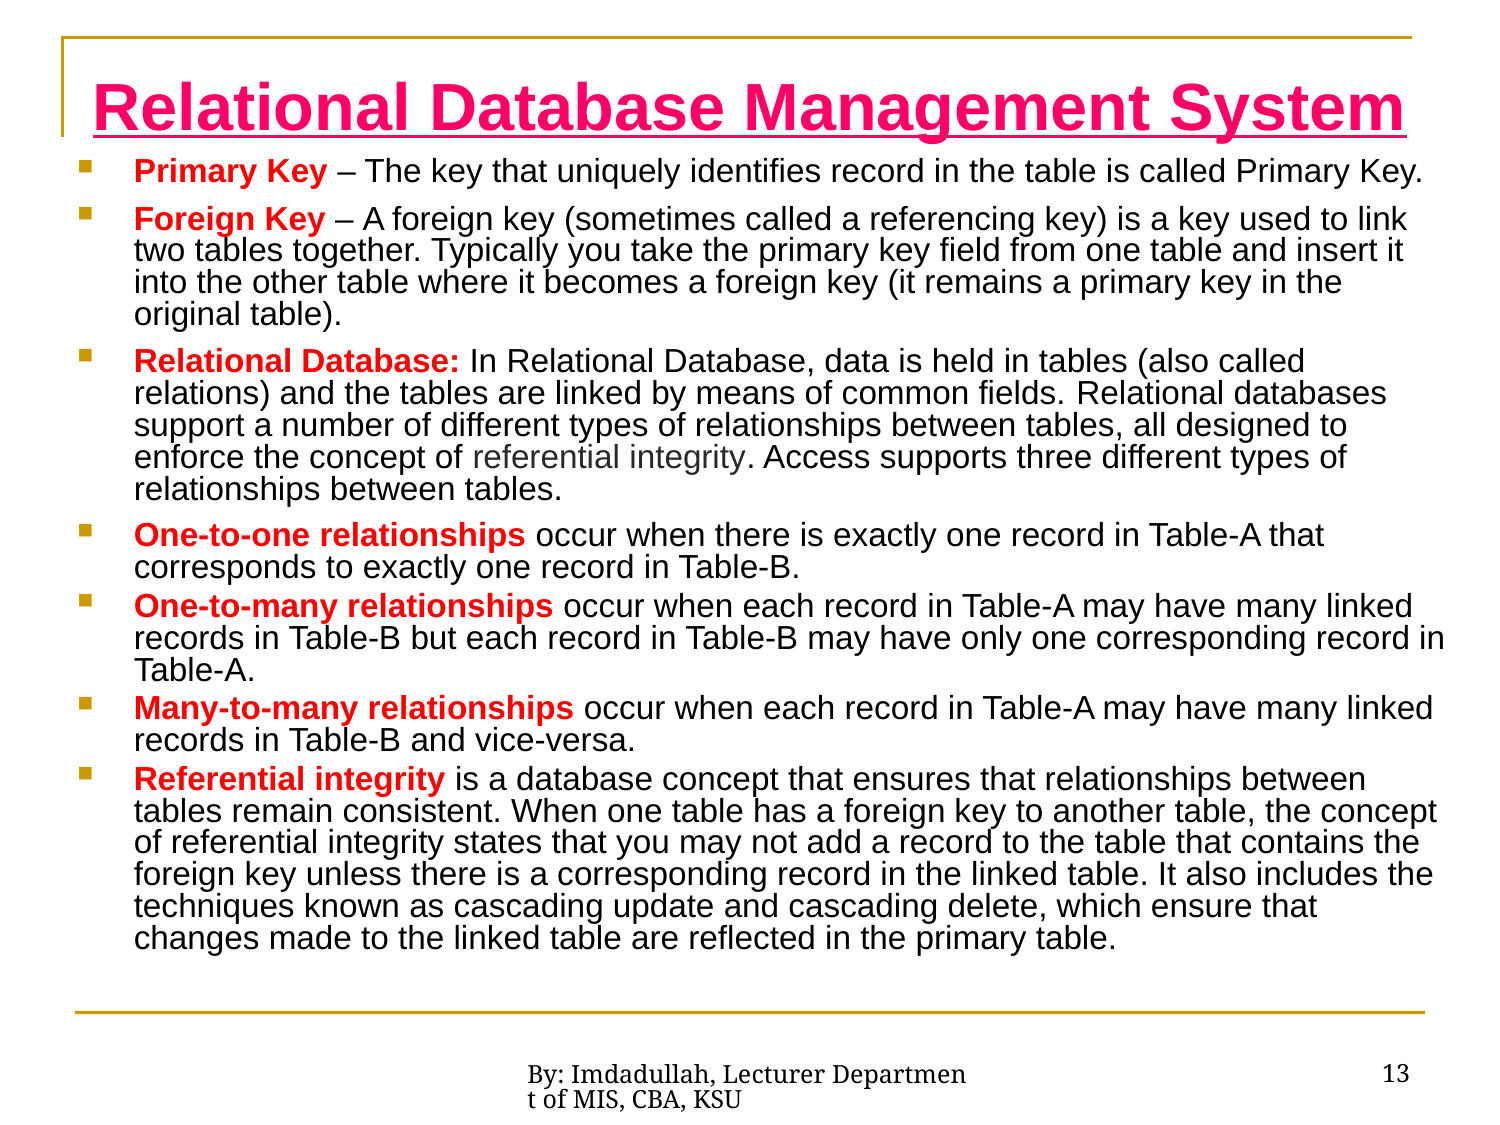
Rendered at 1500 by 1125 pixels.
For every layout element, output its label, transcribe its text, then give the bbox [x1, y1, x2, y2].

title Relational Database Management System [75, 45, 1425, 149]
slide_number 13 [1074, 1024, 1425, 1100]
footer By: Imdadullah, Lecturer Department of MIS, CBA, KSU [512, 1025, 988, 1100]
list Primary Key – The key that uniquely identifies record in the table is called Primary Key. Foreign Key – A foreign key (sometimes called a referencing key) is a key used to link two tables together. Typically you take the primary key field from one table and insert it into the other table where it becomes a foreign key (it remains a primary key in the original table). Relational Database: In Relational Database, data is held in tables (also called relations) and the tables are linked by means of common fields. Relational databases support a number of different types of relationships between tables, all designed to enforce the concept of referential integrity. Access supports three different types of relationships between tables. One-to-one relationships occur when there is exactly one record in Table-A that corresponds to exactly one record in Table-B. One-to-many relationships occur when each record in Table-A may have many linked records in Table-B but each record in Table-B may have only one corresponding record in Table-A. Many-to-many relationships occur when each record in Table-A may have many linked records in Table-B and vice-versa. Referential integrity is a database concept that ensures that relationships between tables remain consistent. When one table has a foreign key to another table, the concept of referential integrity states that you may not add a record to the table that contains the foreign key unless there is a corresponding record in the linked table. It also includes the techniques known as cascading update and cascading delete, which ensure that changes made to the linked table are reflected in the primary table. [62, 149, 1463, 1000]
